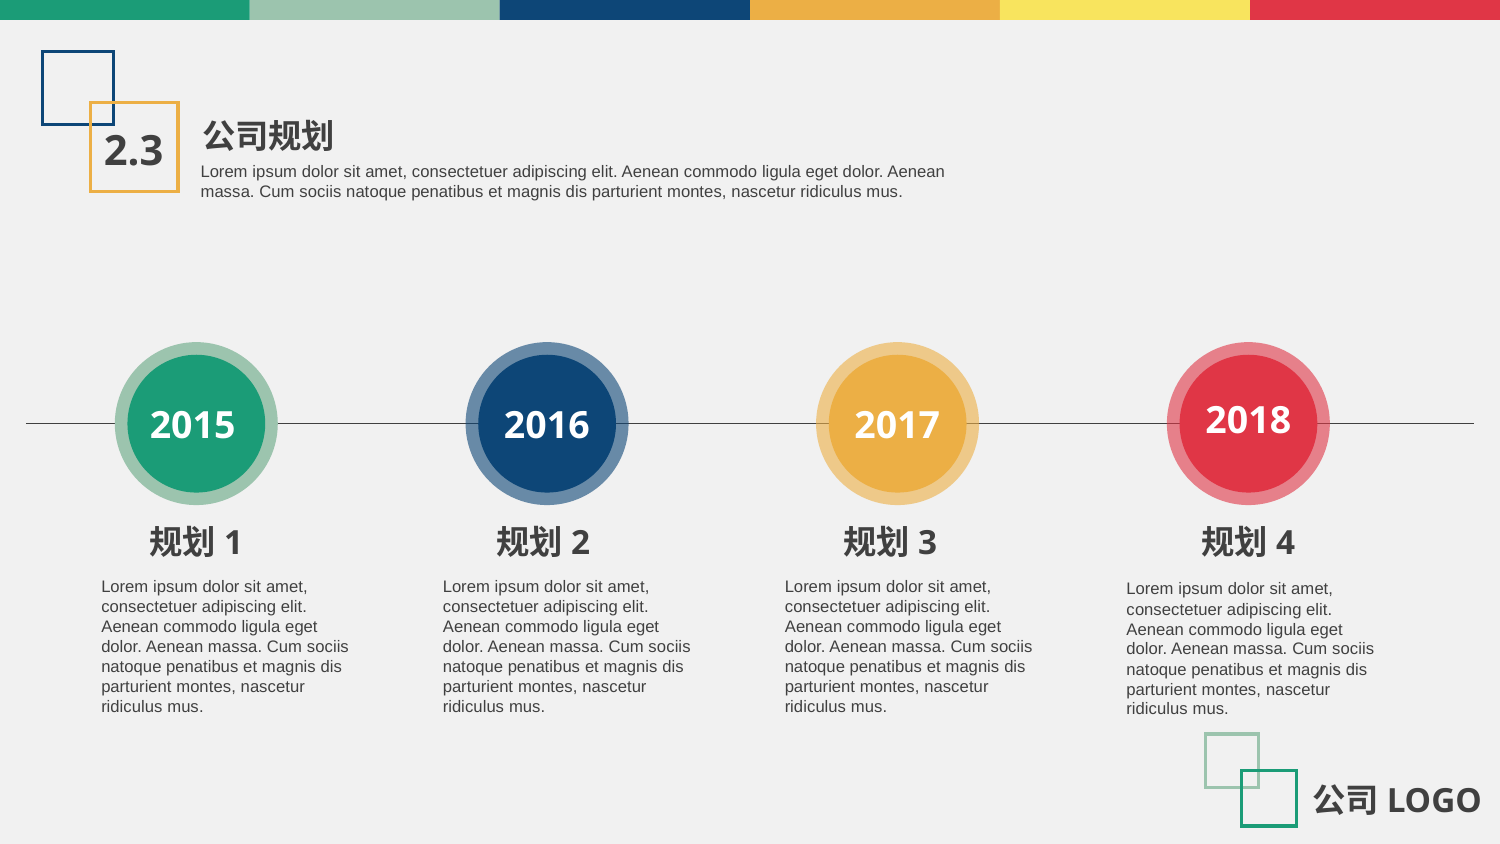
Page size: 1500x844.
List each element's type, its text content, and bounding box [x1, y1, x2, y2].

text_box 规划1 [134, 515, 258, 569]
text_box 公司规划 [187, 108, 351, 153]
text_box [815, 341, 980, 506]
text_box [114, 341, 279, 506]
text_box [1166, 341, 1331, 506]
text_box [465, 341, 629, 506]
text_box Lorem ipsum dolor sit amet, consectetuer adipiscing elit. Aenean commodo ligula eget dolor. Aenean massa. Cum sociis natoque penatibus et magnis dis parturient montes, nascetur ridiculus mus. [86, 568, 369, 723]
text_box Lorem ipsum dolor sit amet, consectetuer adipiscing elit. Aenean commodo ligula eget dolor. Aenean massa. Cum sociis natoque penatibus et magnis dis parturient montes, nascetur ridiculus mus. [770, 568, 1052, 723]
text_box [41, 51, 179, 192]
text_box 规划4 [1187, 515, 1311, 569]
text_box 规划3 [828, 515, 952, 569]
text_box 规划2 [482, 515, 605, 569]
text_box Lorem ipsum dolor sit amet, consectetuer adipiscing elit. Aenean commodo ligula eget dolor. Aenean massa. Cum sociis natoque penatibus et magnis dis parturient montes, nascetur ridiculus mus. [428, 568, 710, 723]
text_box Lorem ipsum dolor sit amet, consectetuer adipiscing elit. Aenean commodo ligula eget dolor. Aenean massa. Cum sociis natoque penatibus et magnis dis parturient montes, nascetur ridiculus mus. [185, 153, 972, 209]
text_box Lorem ipsum dolor sit amet, consectetuer adipiscing elit. Aenean commodo ligula eget dolor. Aenean massa. Cum sociis natoque penatibus et magnis dis parturient montes, nascetur ridiculus mus. [1111, 571, 1394, 726]
